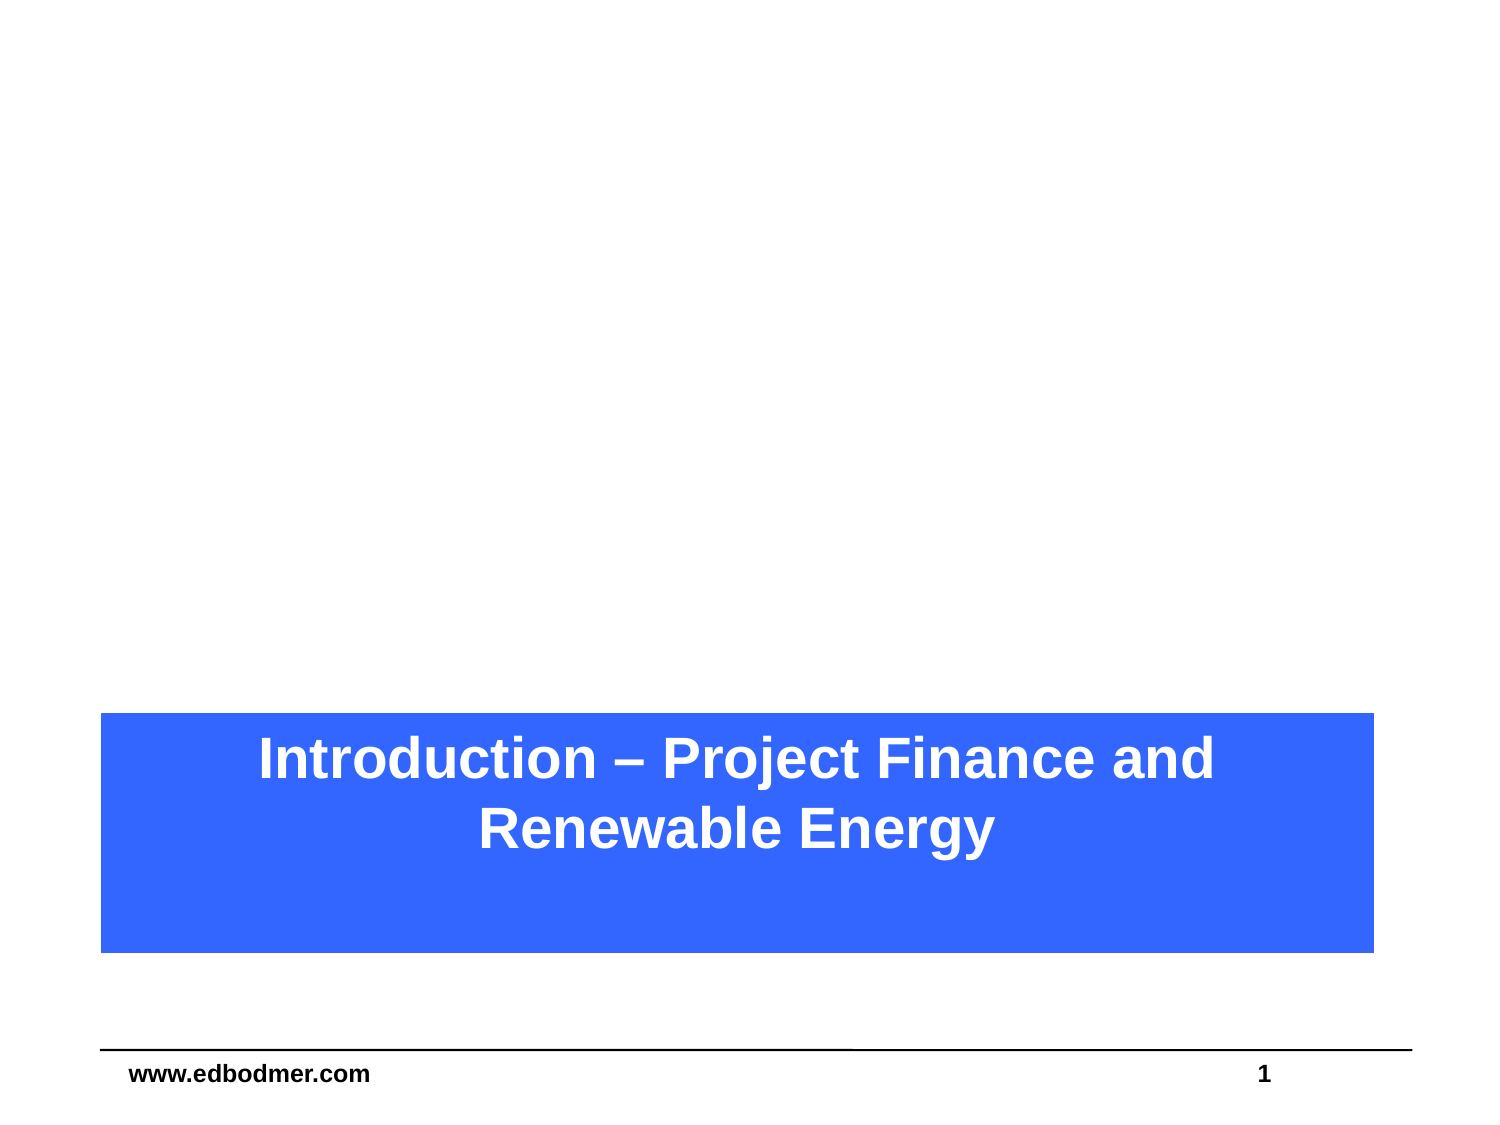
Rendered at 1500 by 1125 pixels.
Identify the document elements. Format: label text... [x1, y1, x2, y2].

title Introduction – Project Finance and Renewable Energy [99, 712, 1376, 954]
